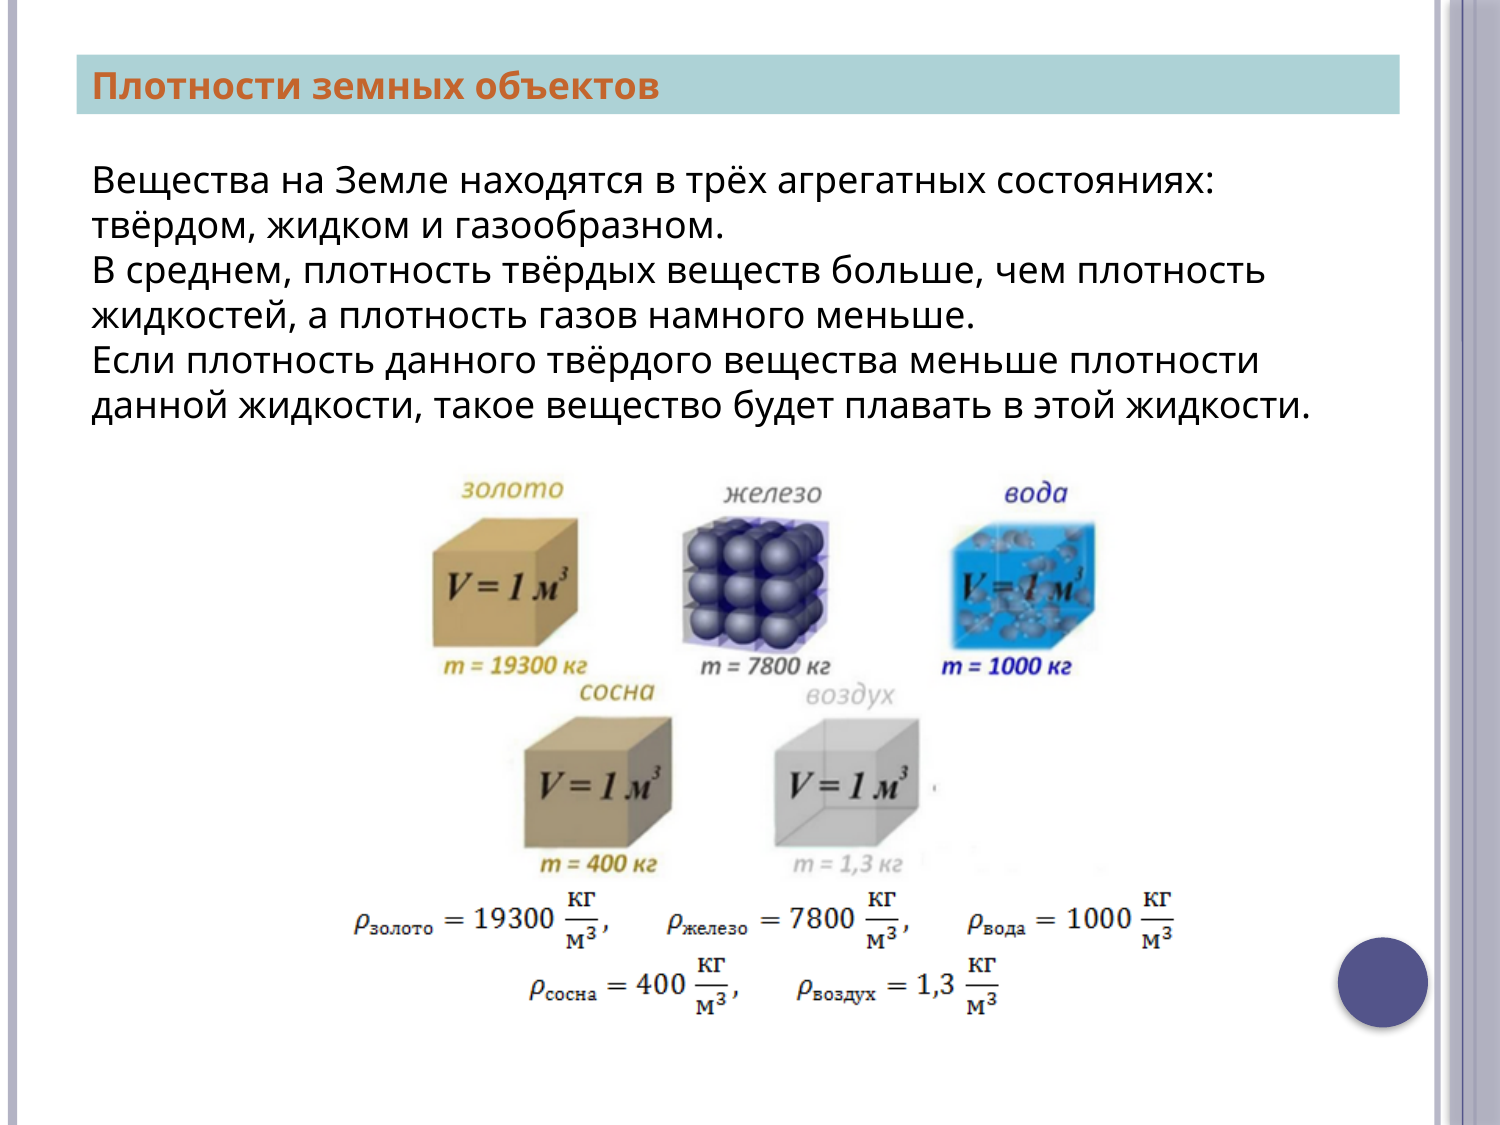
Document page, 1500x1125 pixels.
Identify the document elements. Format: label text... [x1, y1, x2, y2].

text_box Вещества на Земле находятся в трёх агрегатных состояниях: твёрдом, жидком и газообразном. В среднем, плотность твёрдых веществ больше, чем плотность жидкостей, а плотность газов намного меньше. Если плотность данного твёрдого вещества меньше плотности данной жидкости, такое вещество будет плавать в этой жидкости. [76, 148, 1400, 434]
picture [265, 457, 1232, 1071]
text_box Плотности земных объектов [76, 54, 1400, 115]
